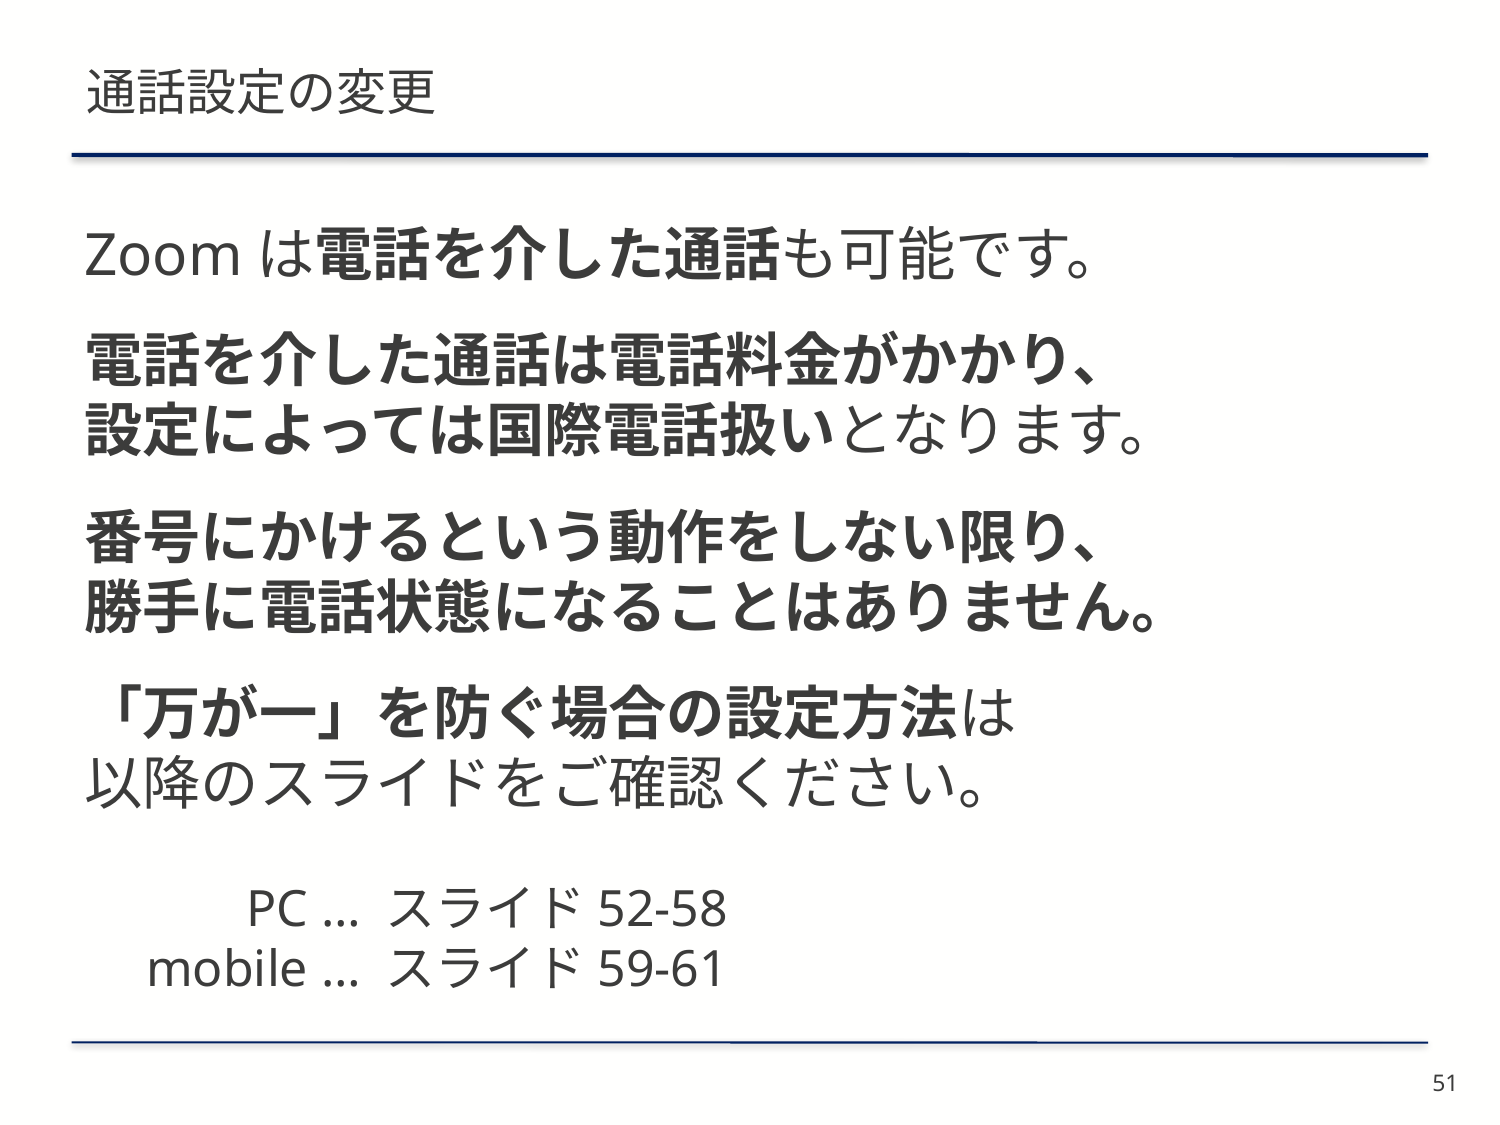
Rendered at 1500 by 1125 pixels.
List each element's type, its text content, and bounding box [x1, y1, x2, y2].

title 通話設定の変更 [71, 37, 1429, 143]
slide_number 51 [1417, 1055, 1489, 1113]
list Zoomは電話を介した通話も可能です。 電話を介した通話は電話料金がかかり、 設定によっては国際電話扱いとなります。 番号にかけるという動作をしない限り、 勝手に電話状態になることはありません。 「万が一」を防ぐ場合の設定方法は 以降のスライドをご確認ください。 PC … スライド52-58 mobile … スライド59-61 [69, 200, 1429, 1013]
